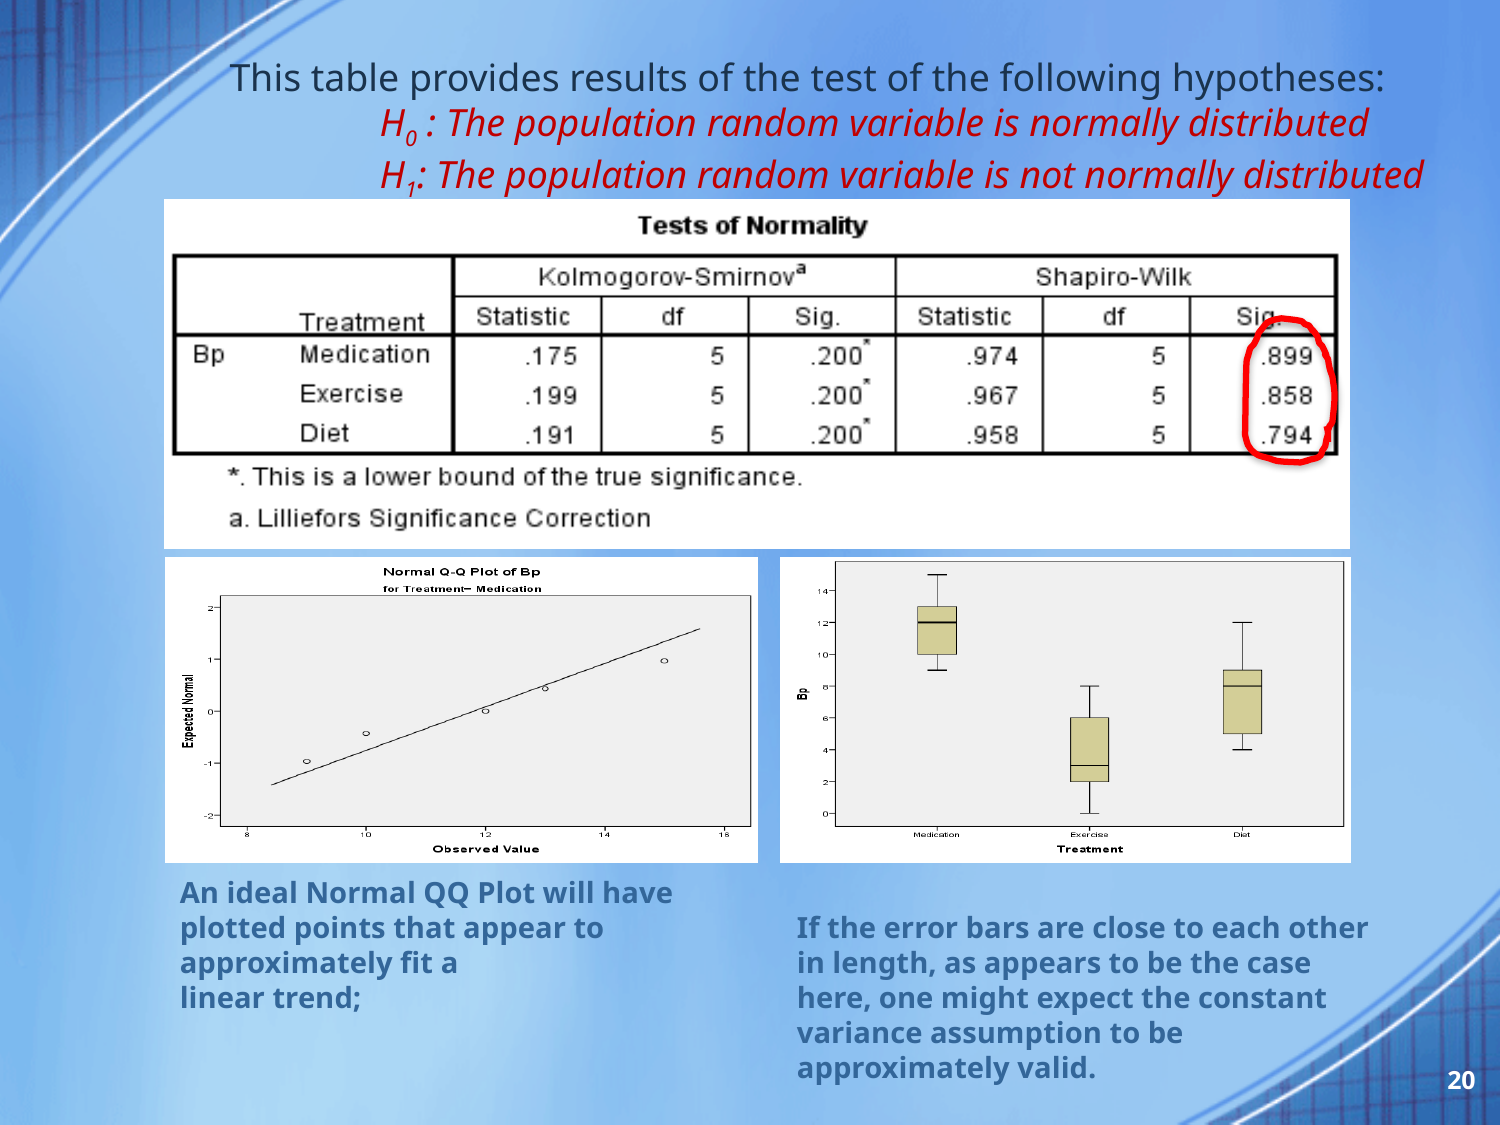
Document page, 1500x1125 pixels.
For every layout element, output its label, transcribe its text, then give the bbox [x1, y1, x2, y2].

picture [0, 0, 1500, 1125]
text_box If the error bars are close to each other in length, as appears to be the case here, one might expect the constant variance assumption to be approximately valid. [782, 902, 1393, 1092]
slide_number 20 [1178, 1049, 1492, 1113]
text_box An ideal Normal QQ Plot will have plotted points that appear to approximately fit a linear trend; [165, 866, 785, 1022]
text_box This table provides results of the test of the following hypotheses: H0 : The population random variable is normally distributed H1: The population random variable is not normally distributed [214, 47, 1465, 209]
